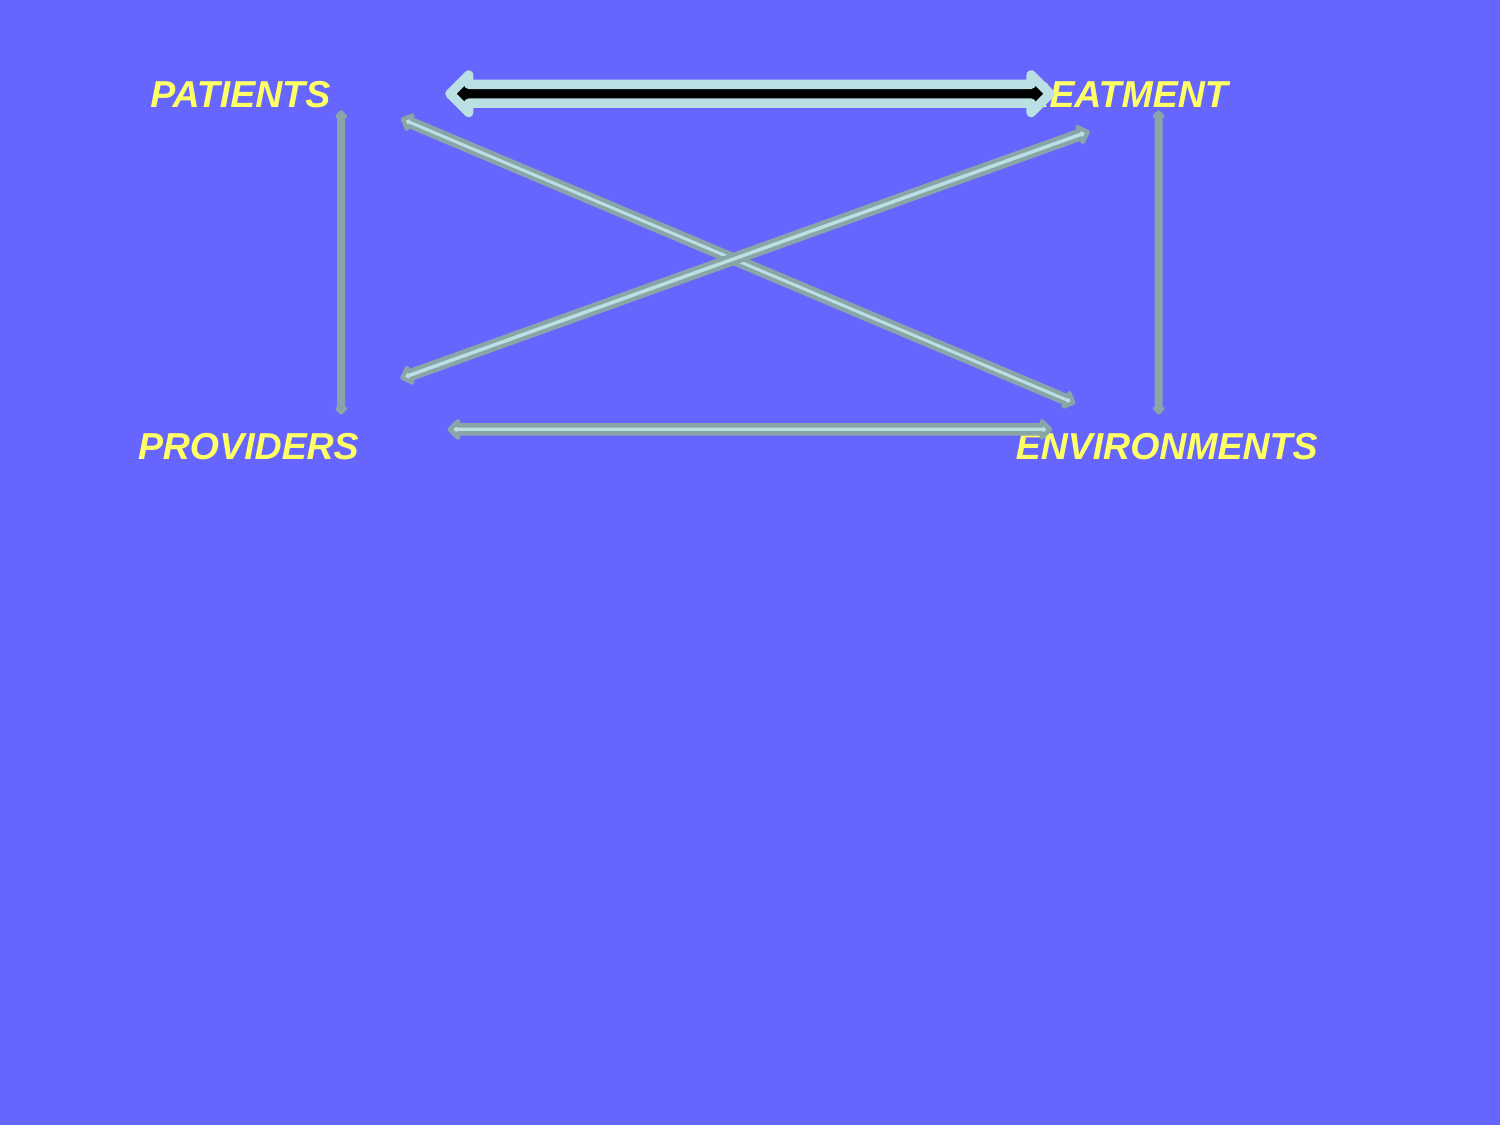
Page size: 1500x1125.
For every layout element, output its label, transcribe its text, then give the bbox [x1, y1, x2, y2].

text_box [447, 73, 1053, 115]
text_box [734, 260, 1076, 409]
text_box TREATMENT [984, 62, 1374, 123]
text_box PROVIDERS [123, 414, 505, 474]
text_box ENVIRONMENTS [1001, 414, 1464, 474]
text_box [447, 419, 1053, 440]
text_box [400, 113, 732, 258]
text_box PATIENTS [135, 62, 477, 123]
text_box [335, 110, 347, 415]
text_box [1152, 110, 1165, 415]
text_box [400, 125, 1090, 385]
